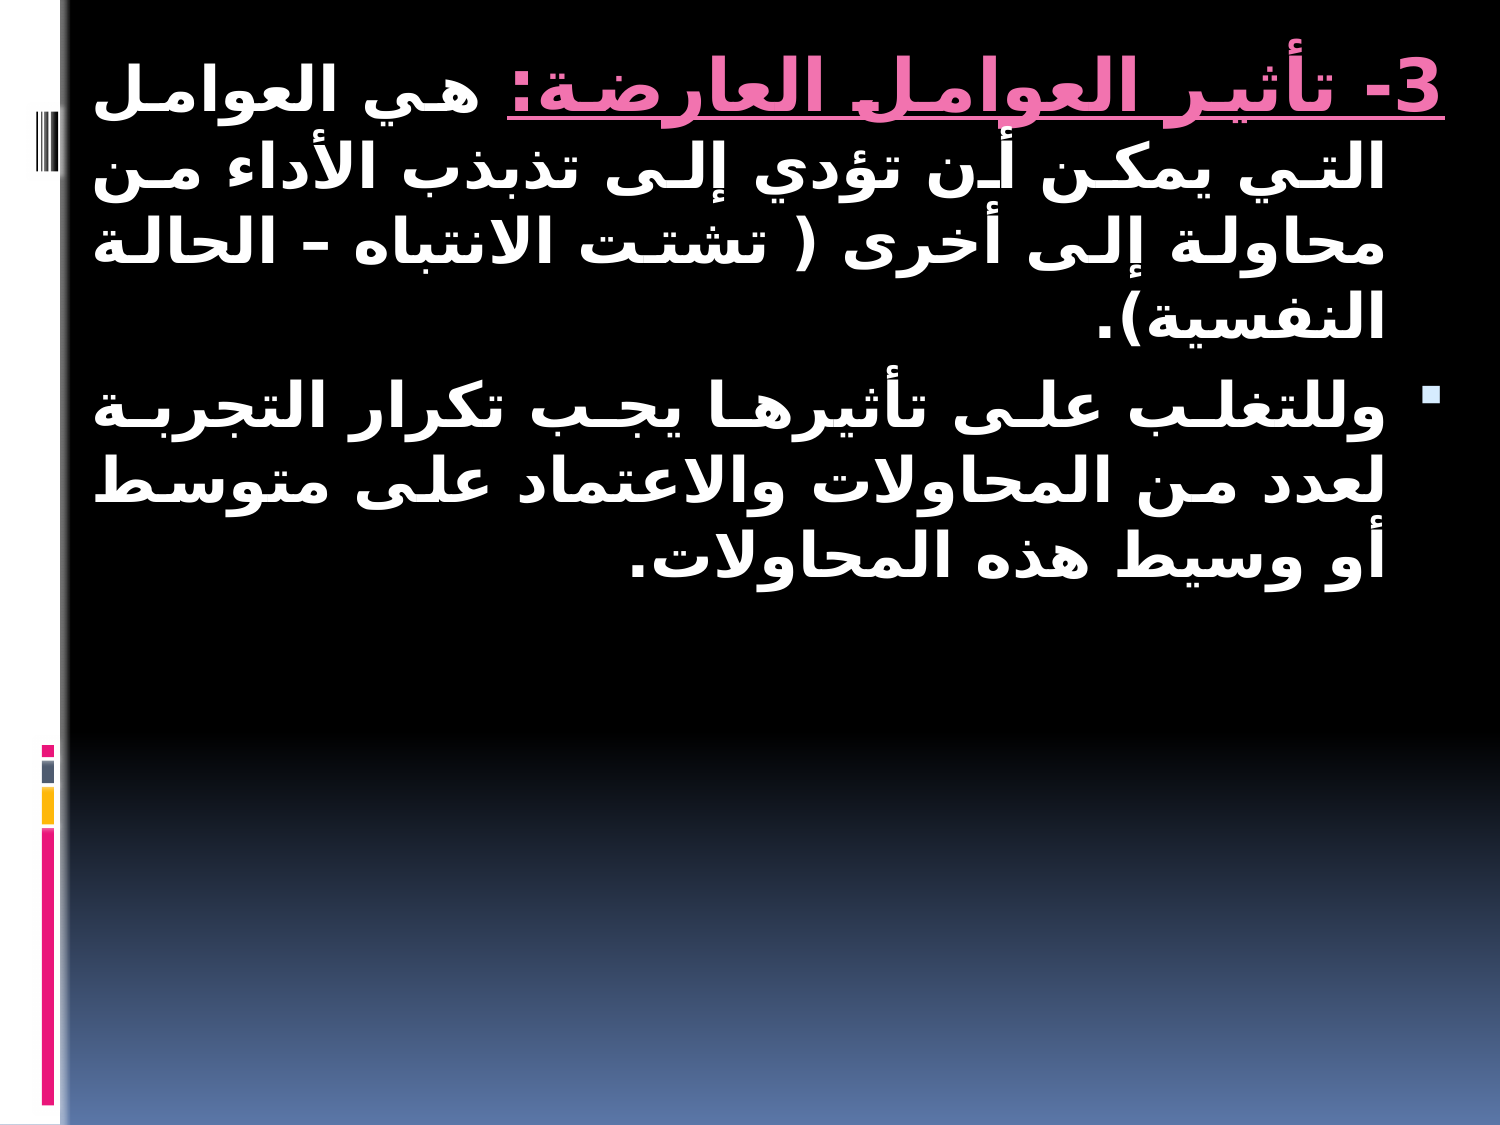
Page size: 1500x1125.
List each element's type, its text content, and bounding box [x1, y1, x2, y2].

list 3- تأثير العوامل العارضة: هي العوامل التي يمكن أن تؤدي إلى تذبذب الأداء من محاولة إلى أخرى ( تشتت الانتباه – الحالة النفسية). وللتغلب على تأثيرها يجب تكرار التجربة لعدد من المحاولات والاعتماد على متوسط أو وسيط هذه المحاولات. [76, 30, 1471, 1094]
